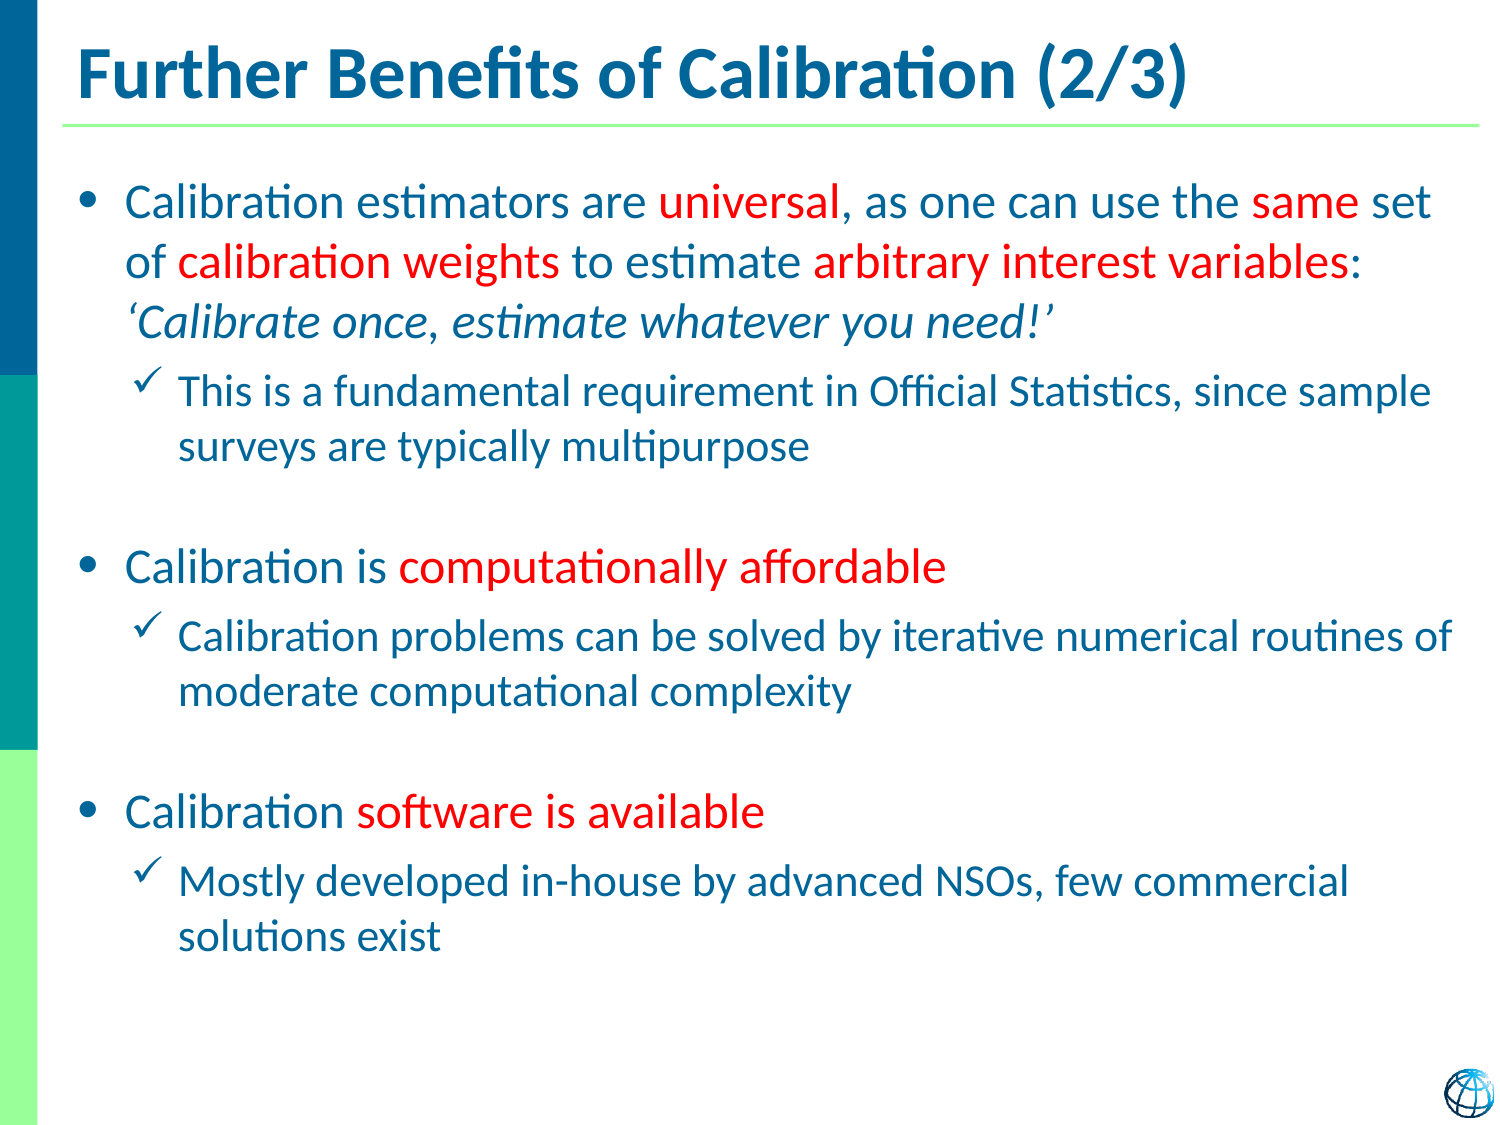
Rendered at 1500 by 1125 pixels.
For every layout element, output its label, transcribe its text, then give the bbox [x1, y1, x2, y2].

picture [1460, 1078, 1468, 1084]
list Calibration estimators are universal, as one can use the same set of calibration weights to estimate arbitrary interest variables: ‘Calibrate once, estimate whatever you need!’ This is a fundamental requirement in Official Statistics, since sample surveys are typically multipurpose Calibration is computationally affordable Calibration problems can be solved by iterative numerical routines of moderate computational complexity Calibration software is available Mostly developed in-house by advanced NSOs, few commercial solutions exist [62, 160, 1480, 1047]
title Further Benefits of Calibration (2/3) [62, 19, 1480, 121]
picture [1468, 1068, 1495, 1106]
picture [1444, 1068, 1495, 1118]
